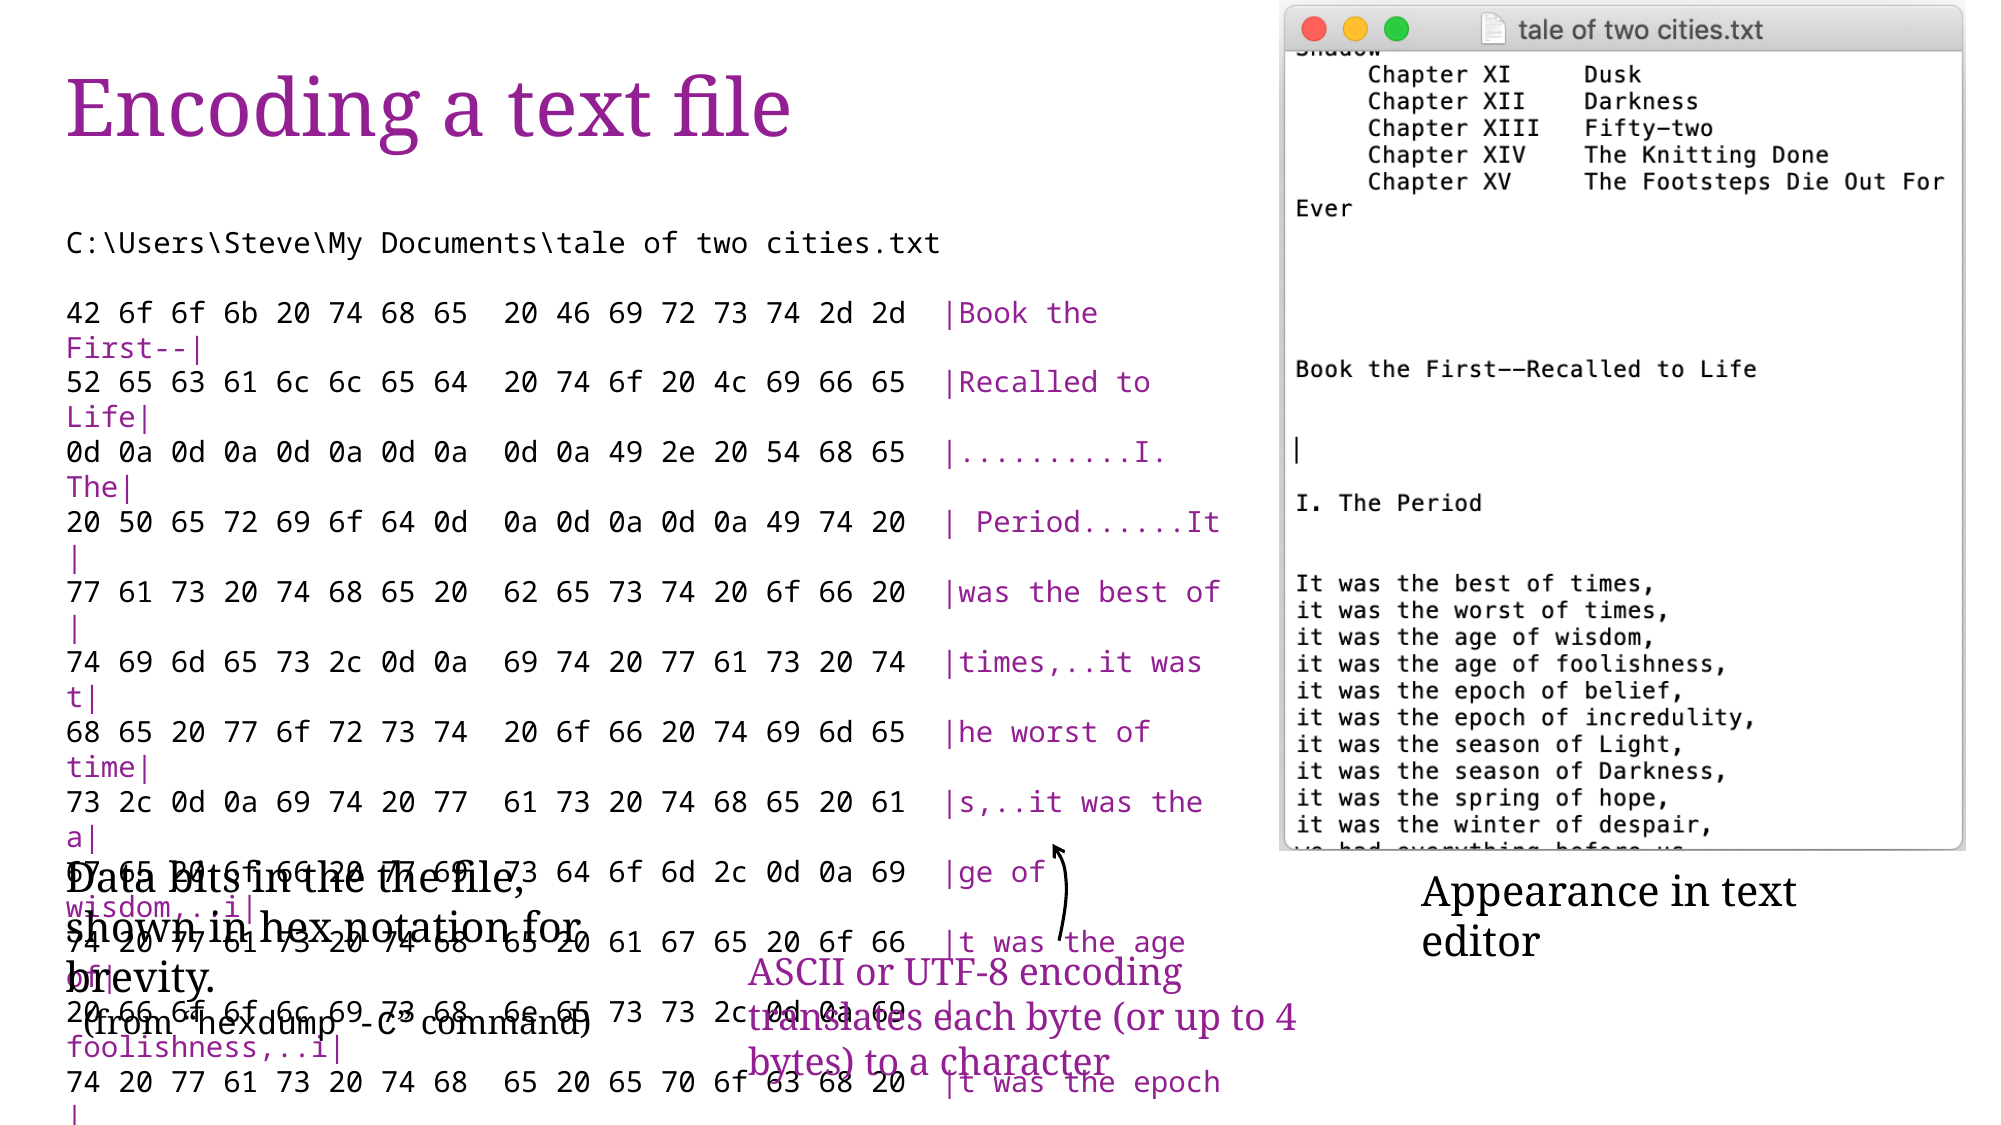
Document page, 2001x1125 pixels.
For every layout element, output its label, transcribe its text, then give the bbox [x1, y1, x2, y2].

text_box Data bits in the the file, shown in hex notation for brevity. (from “hexdump -C” command) [50, 843, 690, 1049]
title Encoding a text file [50, 59, 1279, 162]
text_box ASCII or UTF-8 encoding translates each byte (or up to 4 bytes) to a character [733, 940, 1380, 1091]
text_box Appearance in text editor [1406, 857, 1849, 972]
picture [1279, 0, 1966, 851]
text_box [1052, 843, 1068, 940]
list C:\Users\Steve\My Documents\tale of two cities.txt 42 6f 6f 6b 20 74 68 65 20 46 69 72 73 74 2d 2d |Book the First--| 52 65 63 61 6c 6c 65 64 20 74 6f 20 4c 69 66 65 |Recalled to Life| 0d 0a 0d 0a 0d 0a 0d 0a 0d 0a 49 2e 20 54 68 65 |..........I. The| 20 50 65 72 69 6f 64 0d 0a 0d 0a 0d 0a 49 74 20 | Period......It | 77 61 73 20 74 68 65 20 62 65 73 74 20 6f 66 20 |was the best of | 74 69 6d 65 73 2c 0d 0a 69 74 20 77 61 73 20 74 |times,..it was t| 68 65 20 77 6f 72 73 74 20 6f 66 20 74 69 6d 65 |he worst of time| 73 2c 0d 0a 69 74 20 77 61 73 20 74 68 65 20 61 |s,..it was the a| 67 65 20 6f 66 20 77 69 73 64 6f 6d 2c 0d 0a 69 |ge of wisdom,..i| 74 20 77 61 73 20 74 68 65 20 61 67 65 20 6f 66 |t was the age of| 20 66 6f 6f 6c 69 73 68 6e 65 73 73 2c 0d 0a 69 | foolishness,..i| 74 20 77 61 73 20 74 68 65 20 65 70 6f 63 68 20 |t was the epoch | 6f 66 20 62 65 6c 69 65 66 2c 0d 0a 69 74 20 77 |of belief,..it w| 61 73 20 74 68 65 20 65 70 6f 63 68 20 6f 66 20 |as the epoch of | 69 6e 63 72 65 64 75 6c 69 74 79 2c 0d 0a 69 74 |incredulity,..it| [50, 216, 1246, 844]
